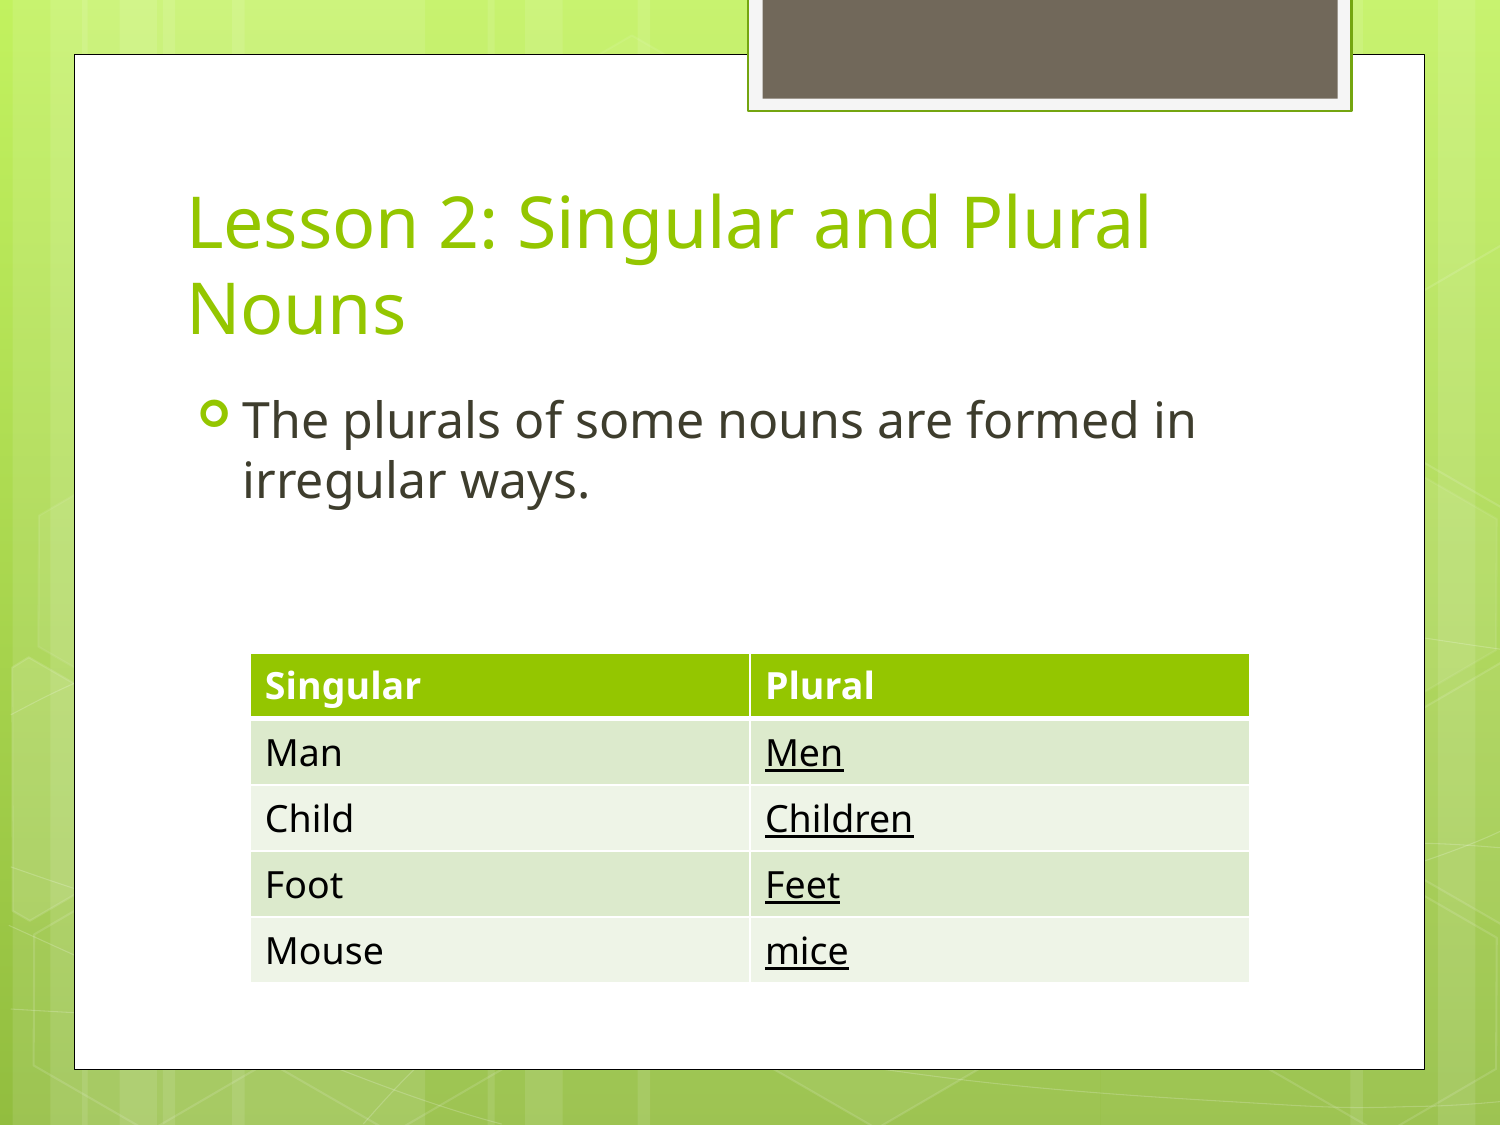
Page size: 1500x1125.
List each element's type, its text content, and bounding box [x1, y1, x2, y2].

table_cell mice [751, 918, 1249, 982]
table_header Plural [751, 654, 1249, 716]
title Lesson 2: Singular and Plural Nouns [171, 168, 1324, 357]
table_cell Mouse [251, 918, 749, 982]
table_cell Child [251, 786, 749, 850]
table_cell Man [251, 721, 749, 784]
table_cell Foot [251, 852, 749, 916]
list The plurals of some nouns are formed in irregular ways. [171, 381, 1283, 957]
table_header Singular [251, 654, 749, 716]
table_cell Men [751, 721, 1249, 784]
table_cell Feet [751, 852, 1249, 916]
table_cell Children [751, 786, 1249, 850]
